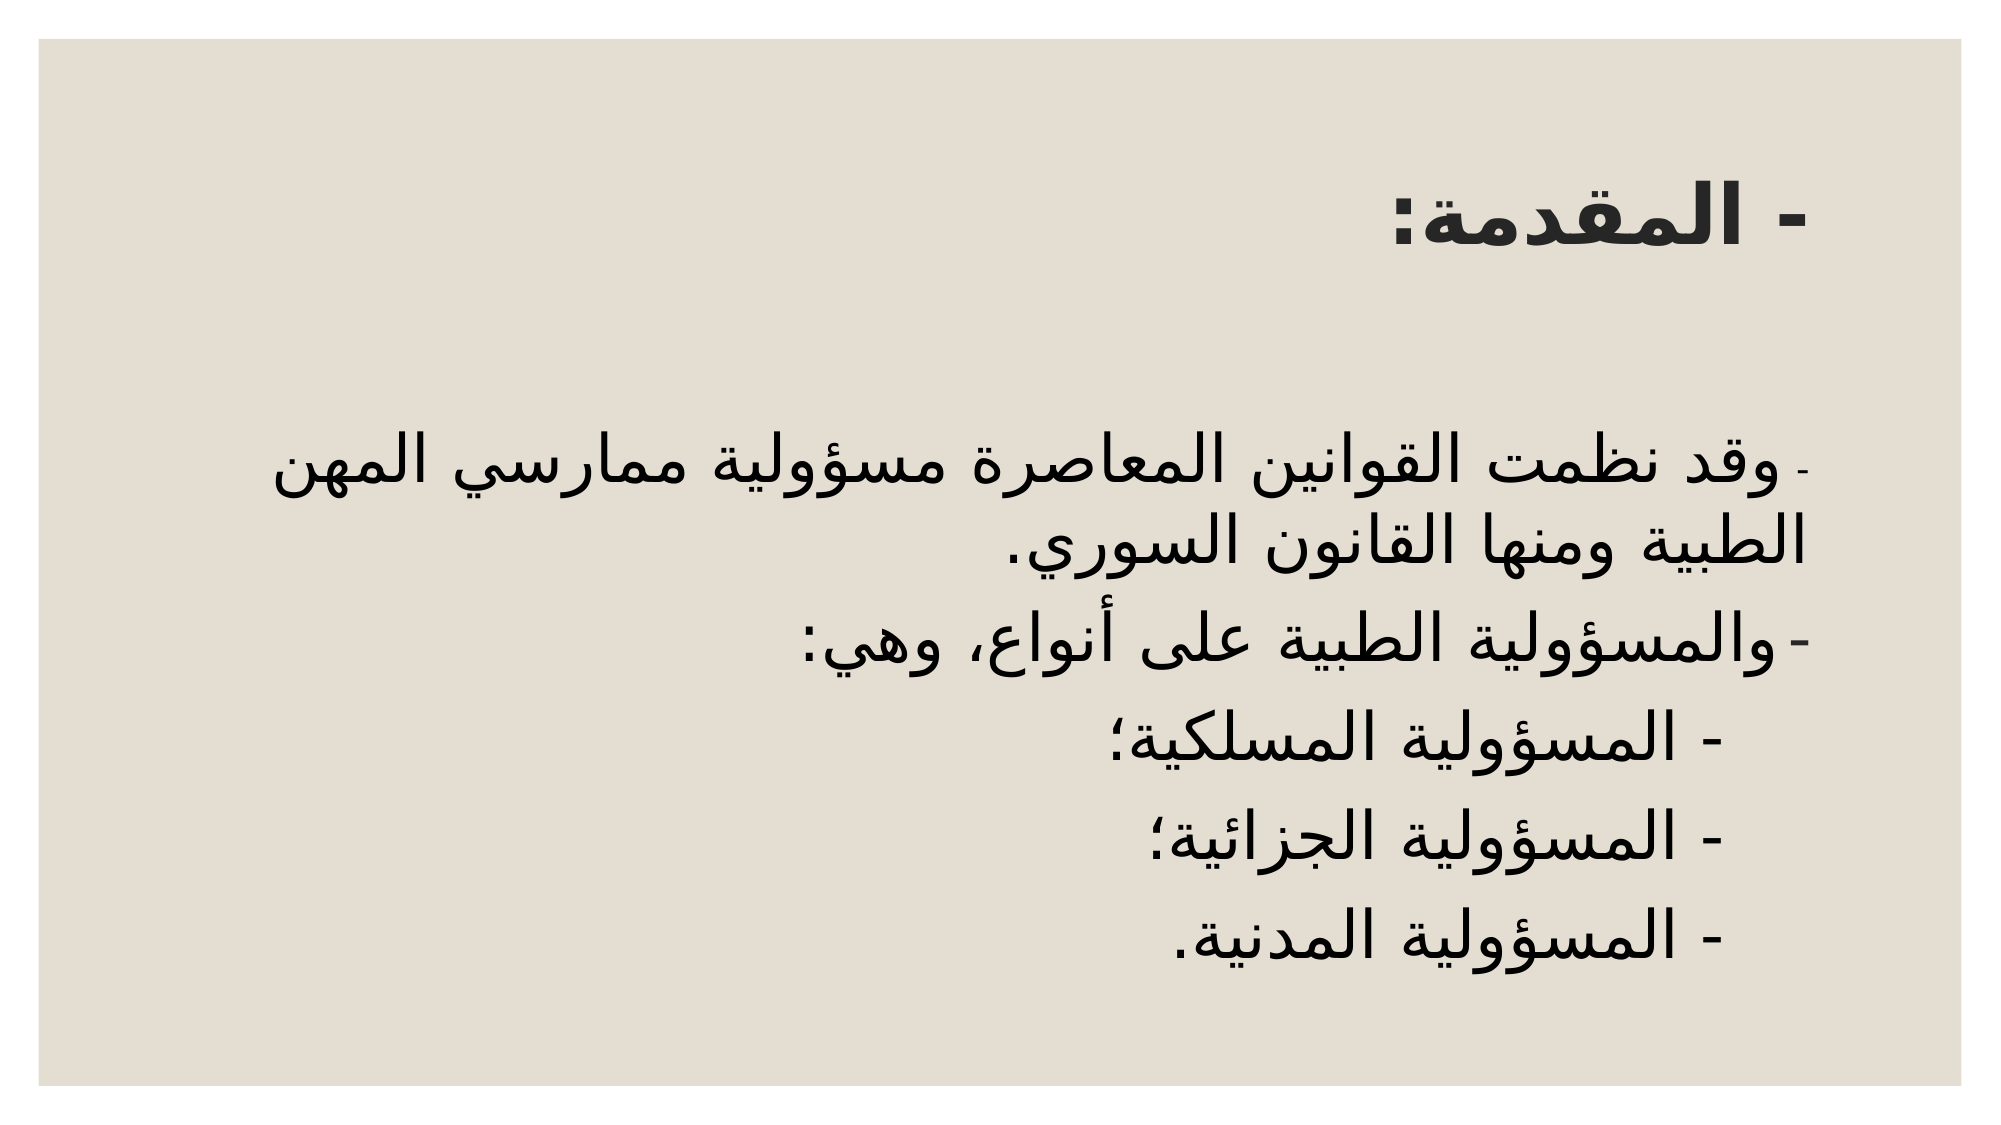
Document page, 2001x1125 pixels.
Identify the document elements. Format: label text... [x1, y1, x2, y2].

title - المقدمة: [174, 105, 1825, 331]
list - وقد نظمت القوانين المعاصرة مسؤولية ممارسي المهن الطبية ومنها القانون السوري. والمسؤولية الطبية على أنواع، وهي: - المسؤولية المسلكية؛ - المسؤولية الجزائية؛ - المسؤولية المدنية. [174, 345, 1825, 1046]
